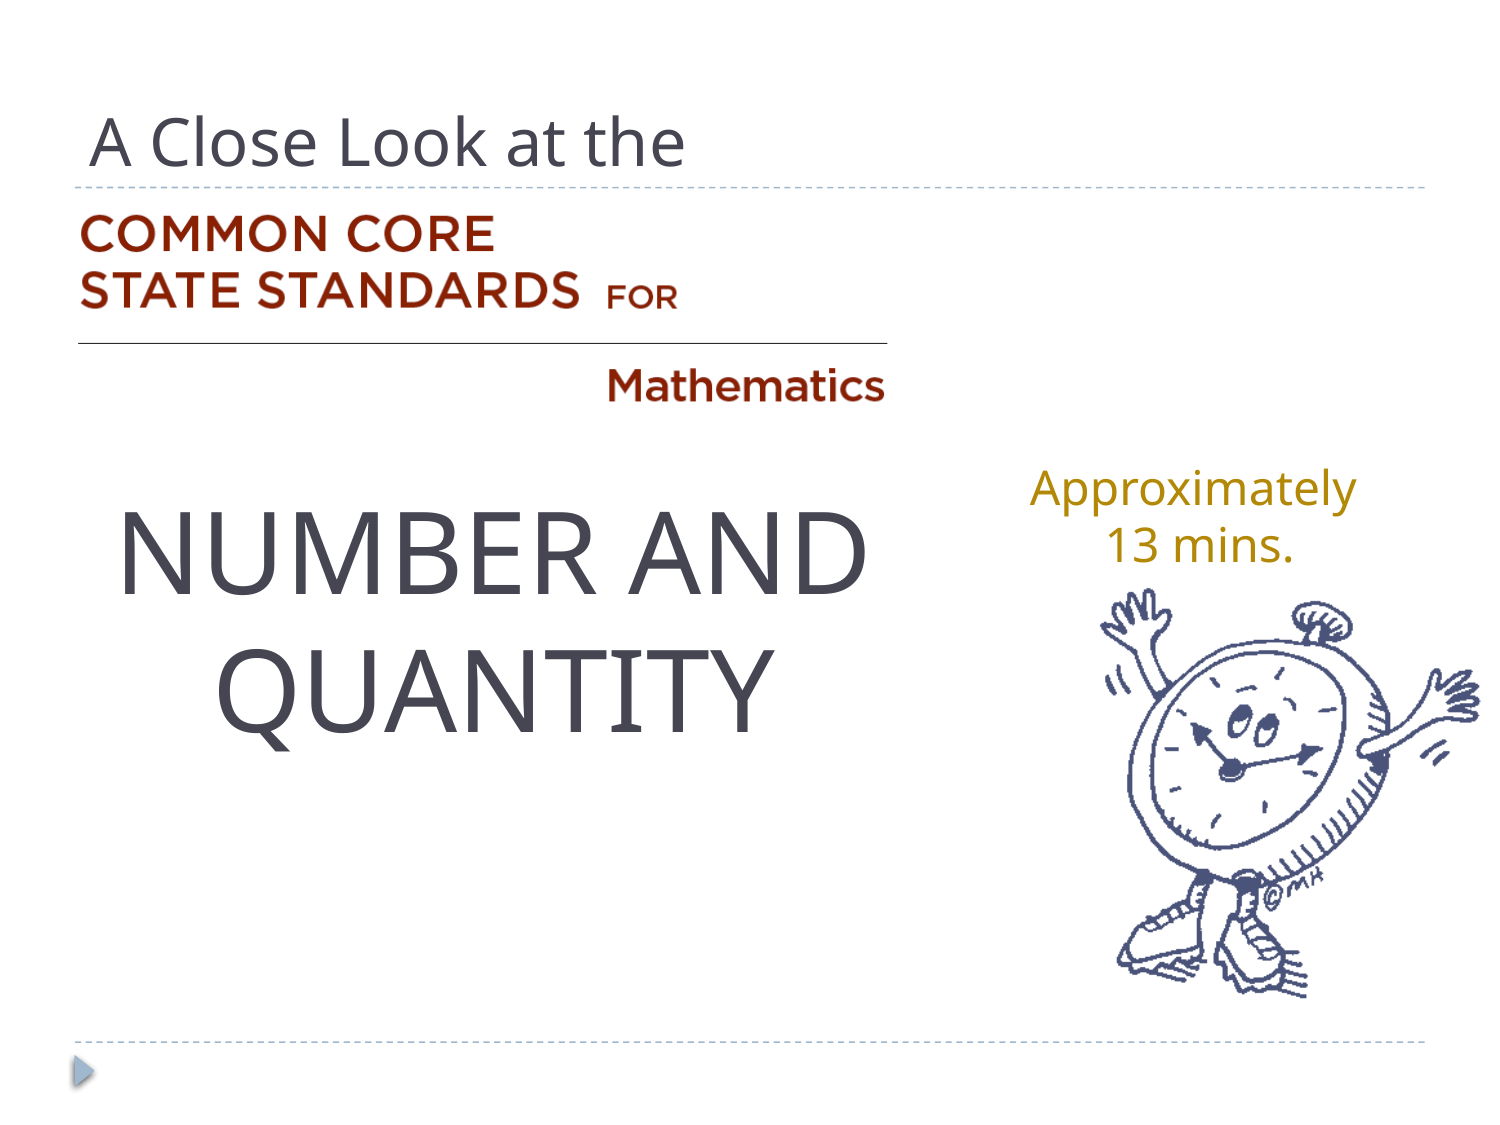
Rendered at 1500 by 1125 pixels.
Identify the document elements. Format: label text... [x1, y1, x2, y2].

text_box NUMBER AND QUANTITY [62, 449, 925, 763]
picture [62, 199, 888, 425]
picture [1037, 574, 1500, 1019]
title A Close Look at the [75, 37, 1425, 188]
text_box Approximately 13 mins. [1012, 449, 1388, 580]
